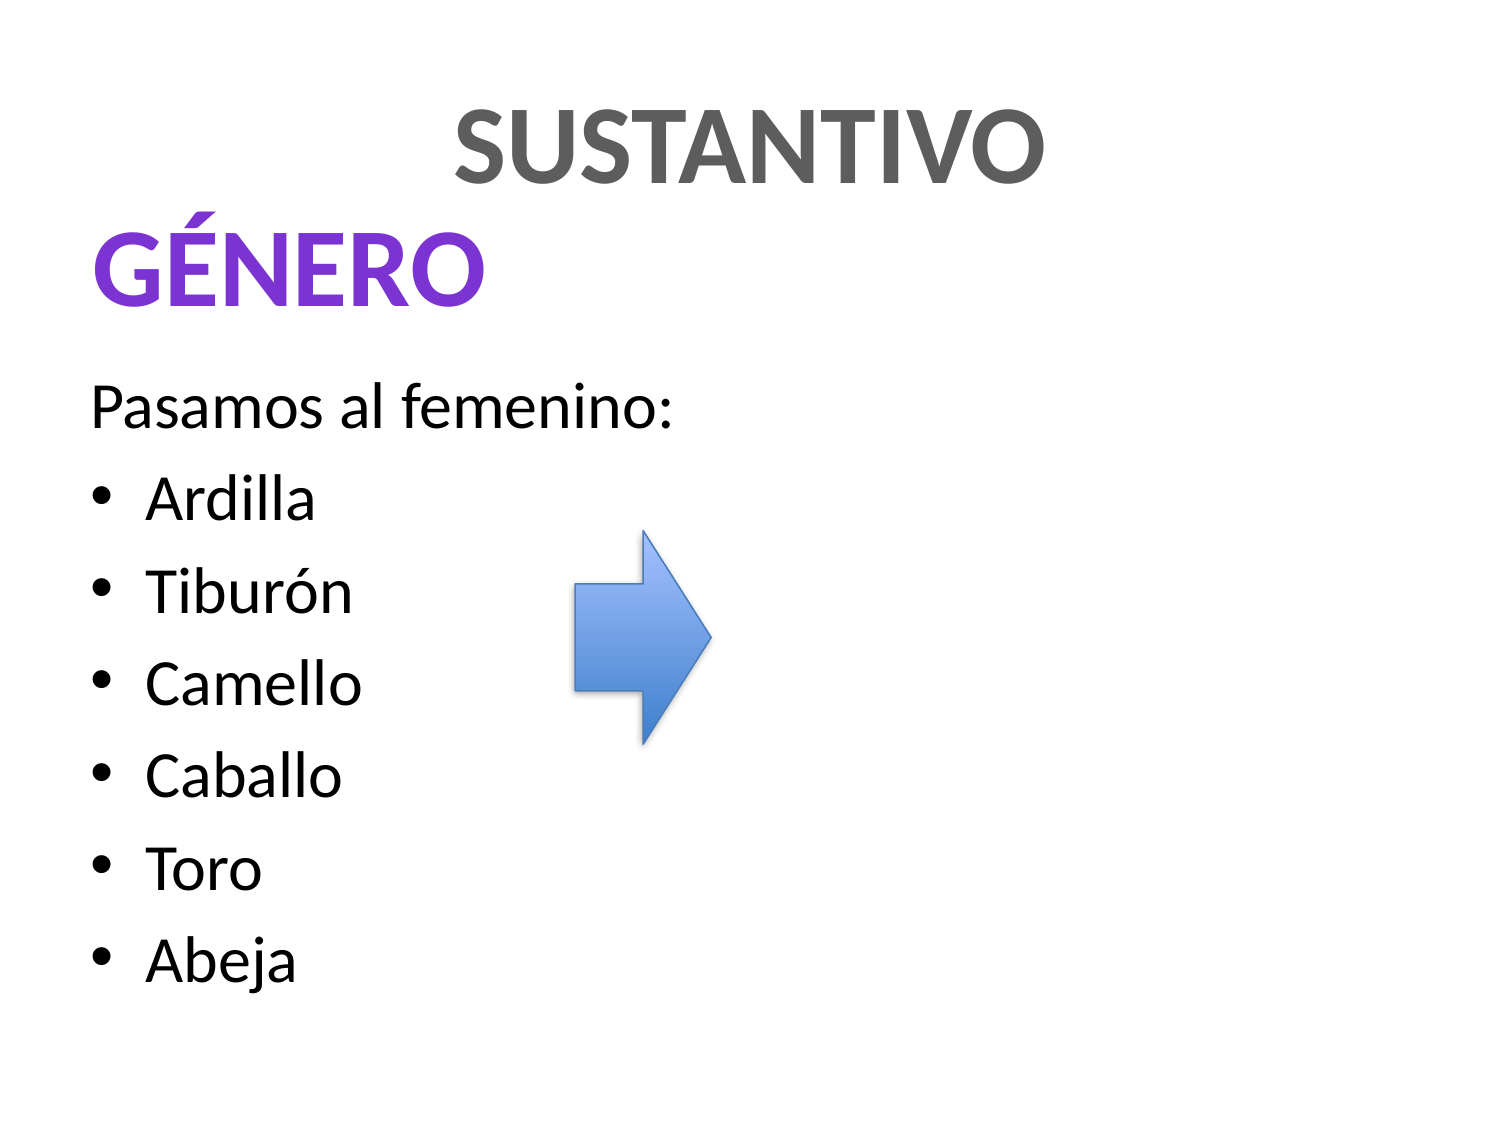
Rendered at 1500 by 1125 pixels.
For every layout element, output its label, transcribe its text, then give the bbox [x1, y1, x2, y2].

text_box GÉNERO [77, 186, 502, 337]
text_box [574, 529, 712, 746]
title SUSTANTIVO [75, 45, 1425, 233]
list Pasamos al femenino: Ardilla Tiburón Camello Caballo Toro Abeja [75, 262, 1425, 1005]
